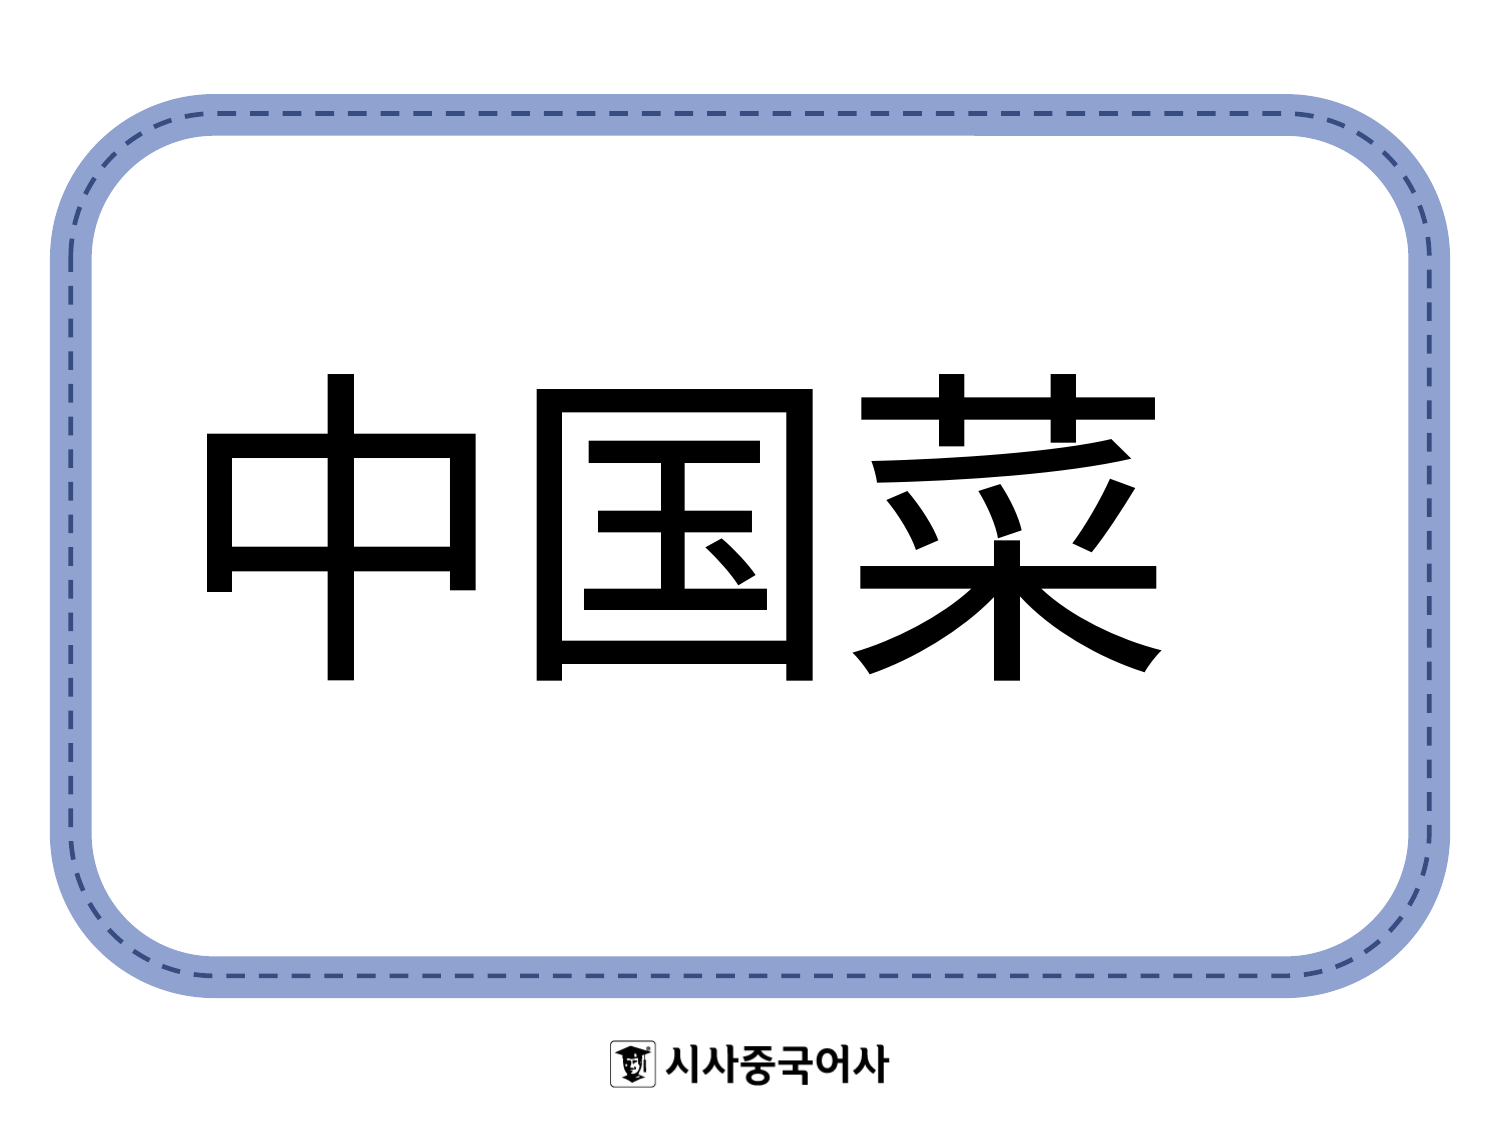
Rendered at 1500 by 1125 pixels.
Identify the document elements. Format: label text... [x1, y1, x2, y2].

picture [602, 1034, 898, 1094]
text_box 中国菜 [145, 189, 1354, 853]
